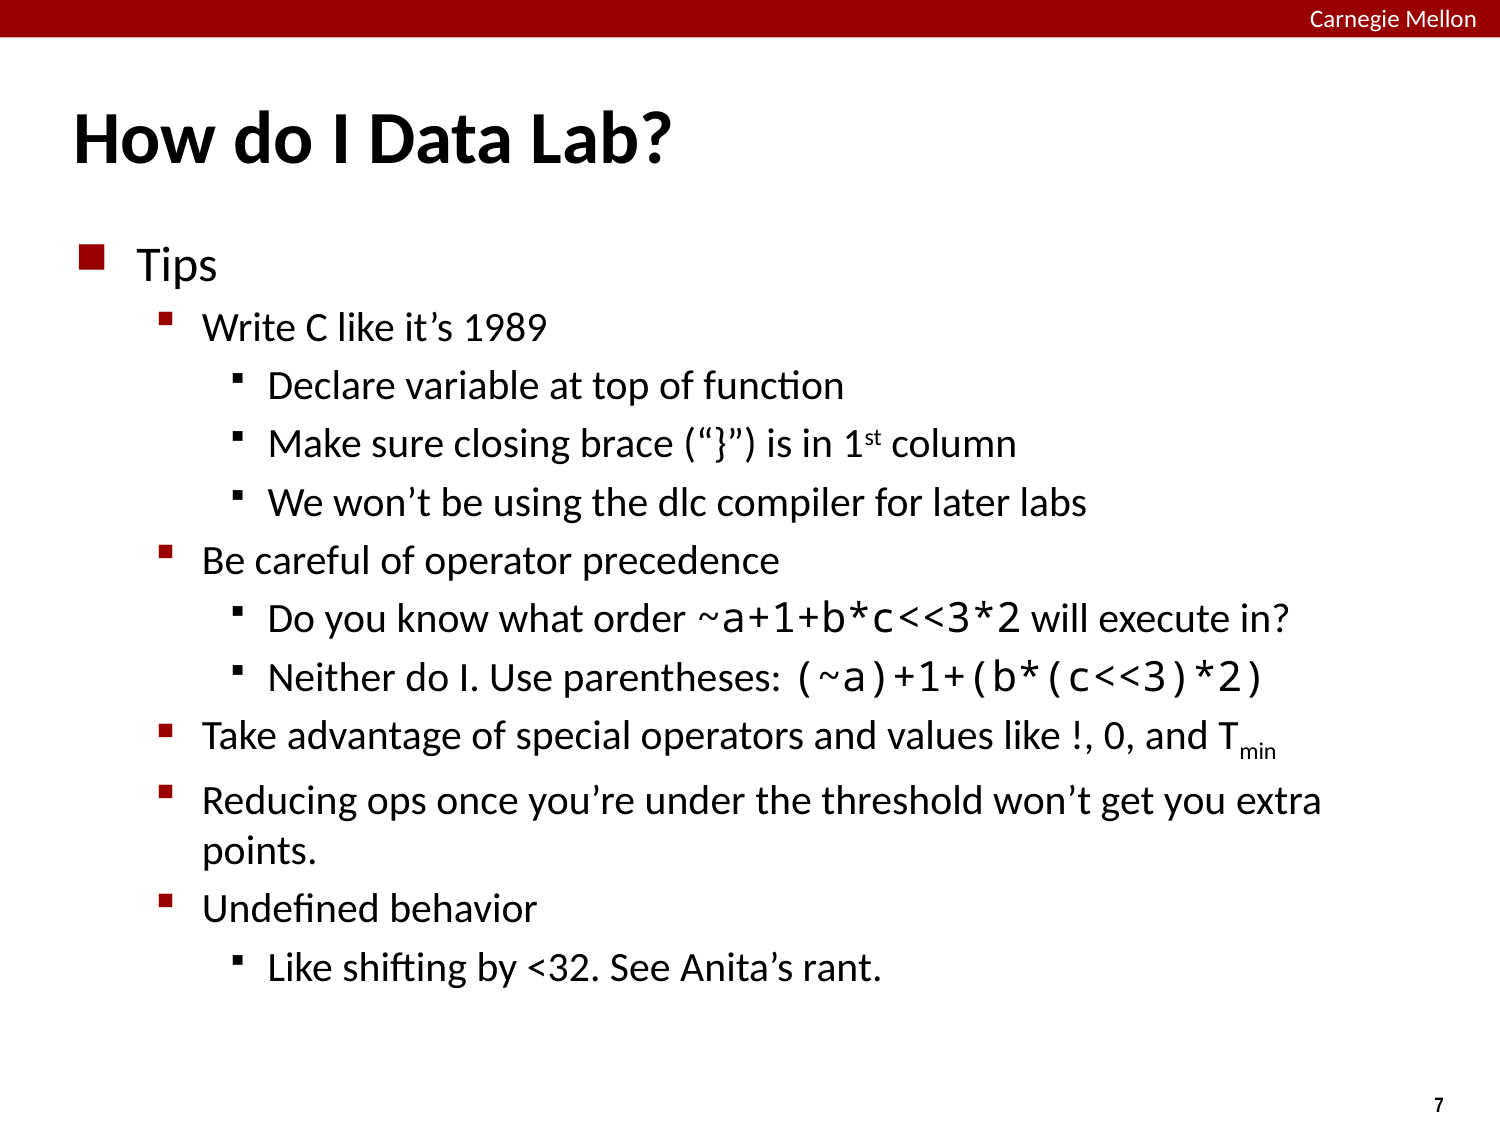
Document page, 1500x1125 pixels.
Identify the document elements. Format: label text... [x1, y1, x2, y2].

list Tips Write C like it’s 1989 Declare variable at top of function Make sure closing brace (“}”) is in 1st column We won’t be using the dlc compiler for later labs Be careful of operator precedence Do you know what order ~a+1+b*c<<3*2 will execute in? Neither do I. Use parentheses: (~a)+1+(b*(c<<3)*2) Take advantage of special operators and values like !, 0, and Tmin Reducing ops once you’re under the threshold won’t get you extra points. Undefined behavior Like shifting by <32. See Anita’s rant. [64, 223, 1361, 1040]
title How do I Data Lab? [58, 71, 1305, 197]
